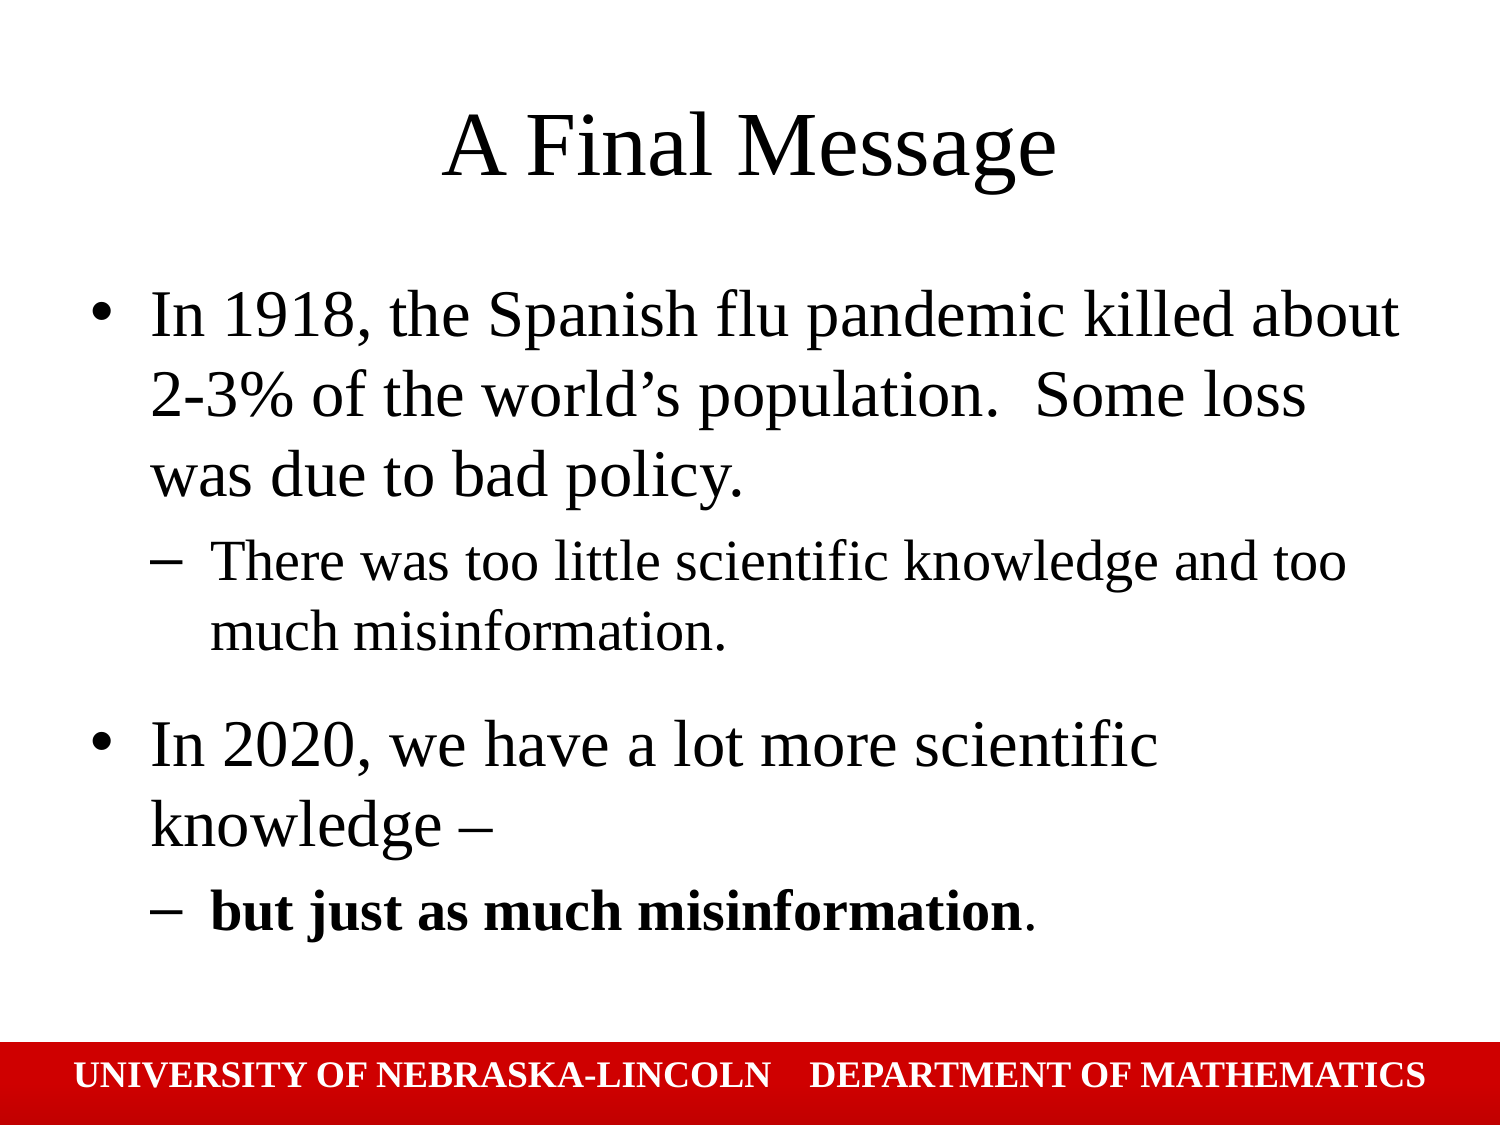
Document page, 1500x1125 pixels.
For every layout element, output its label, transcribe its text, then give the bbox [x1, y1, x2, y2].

title A Final Message [75, 45, 1425, 233]
list In 1918, the Spanish flu pandemic killed about 2-3% of the world’s population. Some loss was due to bad policy. There was too little scientific knowledge and too much misinformation. In 2020, we have a lot more scientific knowledge – but just as much misinformation. [75, 262, 1425, 1005]
